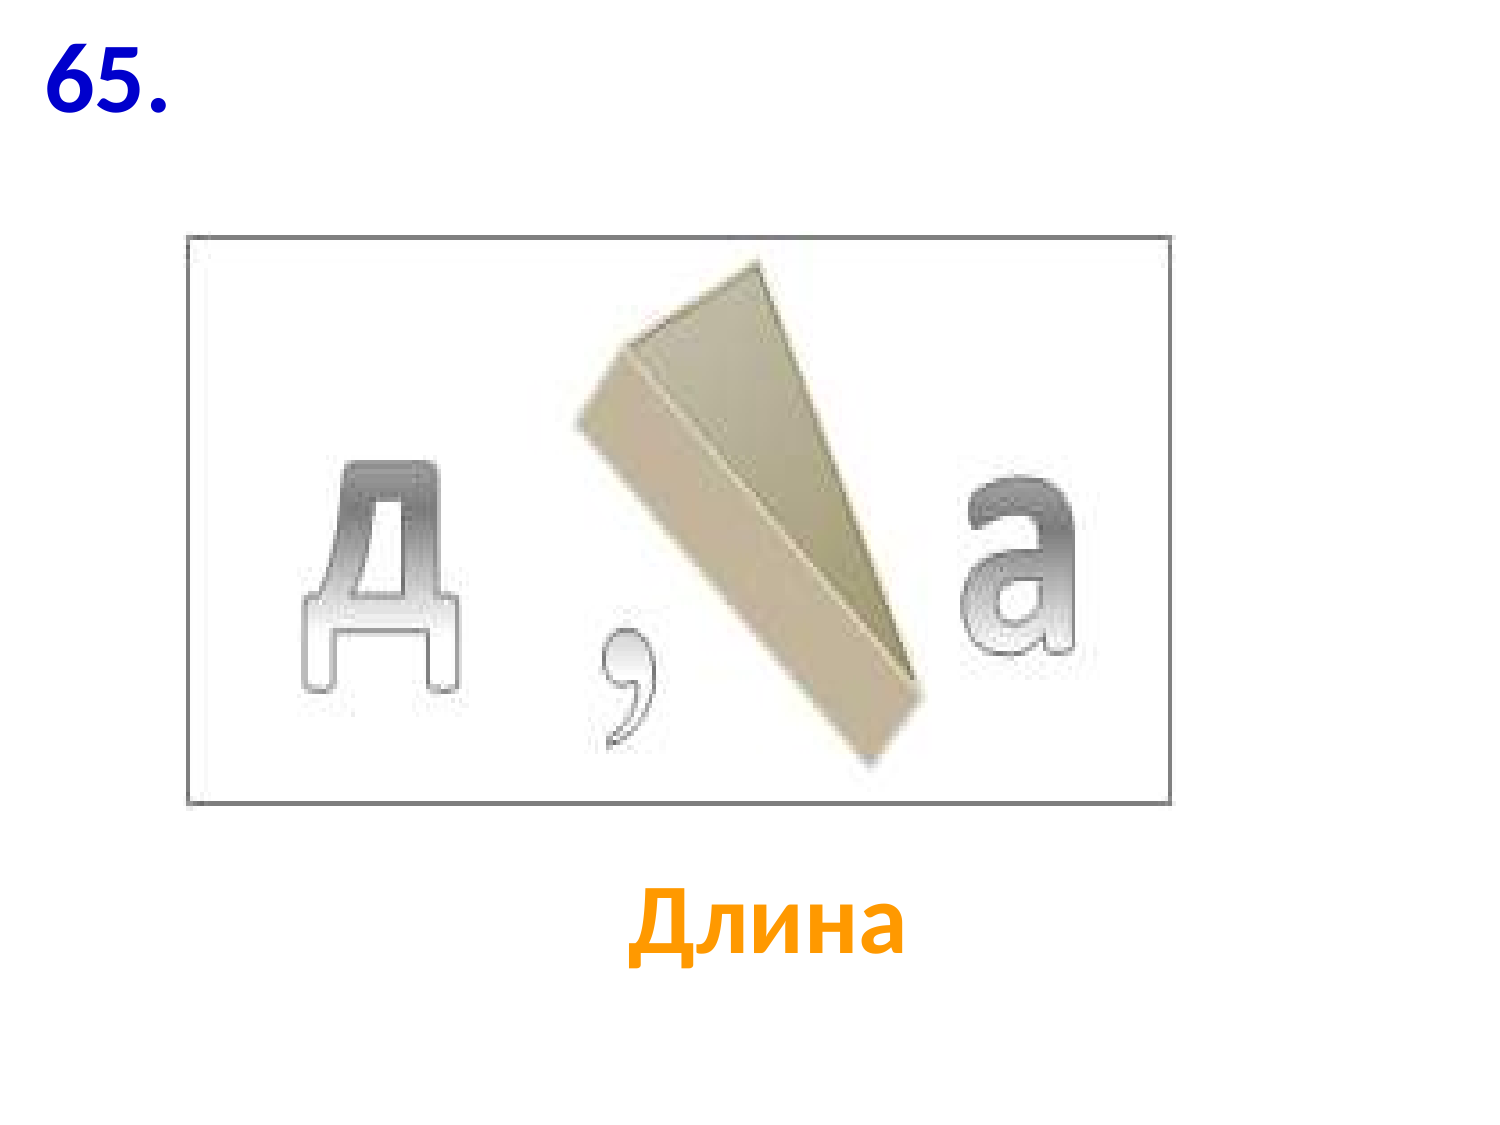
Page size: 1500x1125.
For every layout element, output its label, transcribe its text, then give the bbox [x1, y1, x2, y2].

picture [182, 231, 1176, 811]
text_box Длина [360, 846, 1178, 1026]
text_box 65. [29, 4, 242, 140]
